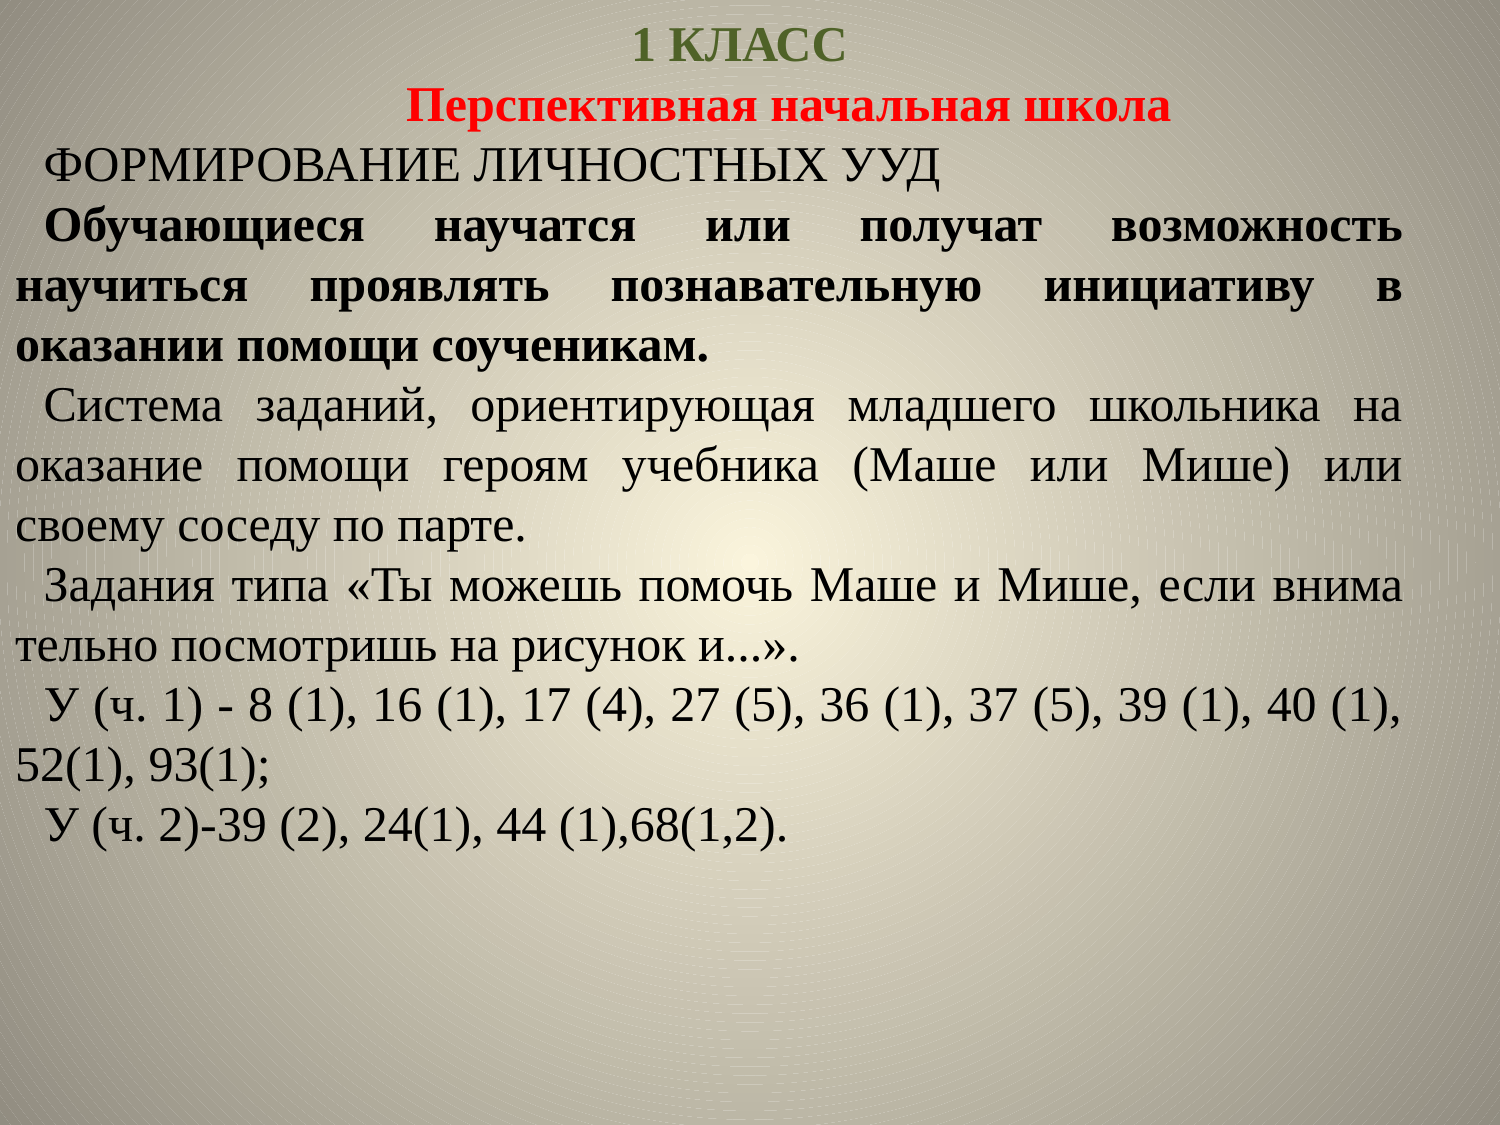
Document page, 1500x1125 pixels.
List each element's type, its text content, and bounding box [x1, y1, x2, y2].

text_box 1 КЛАСС Перспективная начальная школа ФОРМИРОВАНИЕ ЛИЧНОСТНЫХ УУД Обучающиеся научатся или получат возможность научиться прояв­лять познавательную инициативу в оказании помощи соученикам. Система заданий, ориентирующая младшего школьника на оказание помощи героям учебника (Маше или Мише) или своему соседу по парте. Задания типа «Ты можешь помочь Маше и Мише, если внима­тельно посмотришь на рисунок и...». У (ч. 1) - 8 (1), 16 (1), 17 (4), 27 (5), 36 (1), 37 (5), 39 (1), 40 (1), 52(1), 93(1); У (ч. 2)-39 (2), 24(1), 44 (1),68(1,2). [0, 4, 1418, 860]
